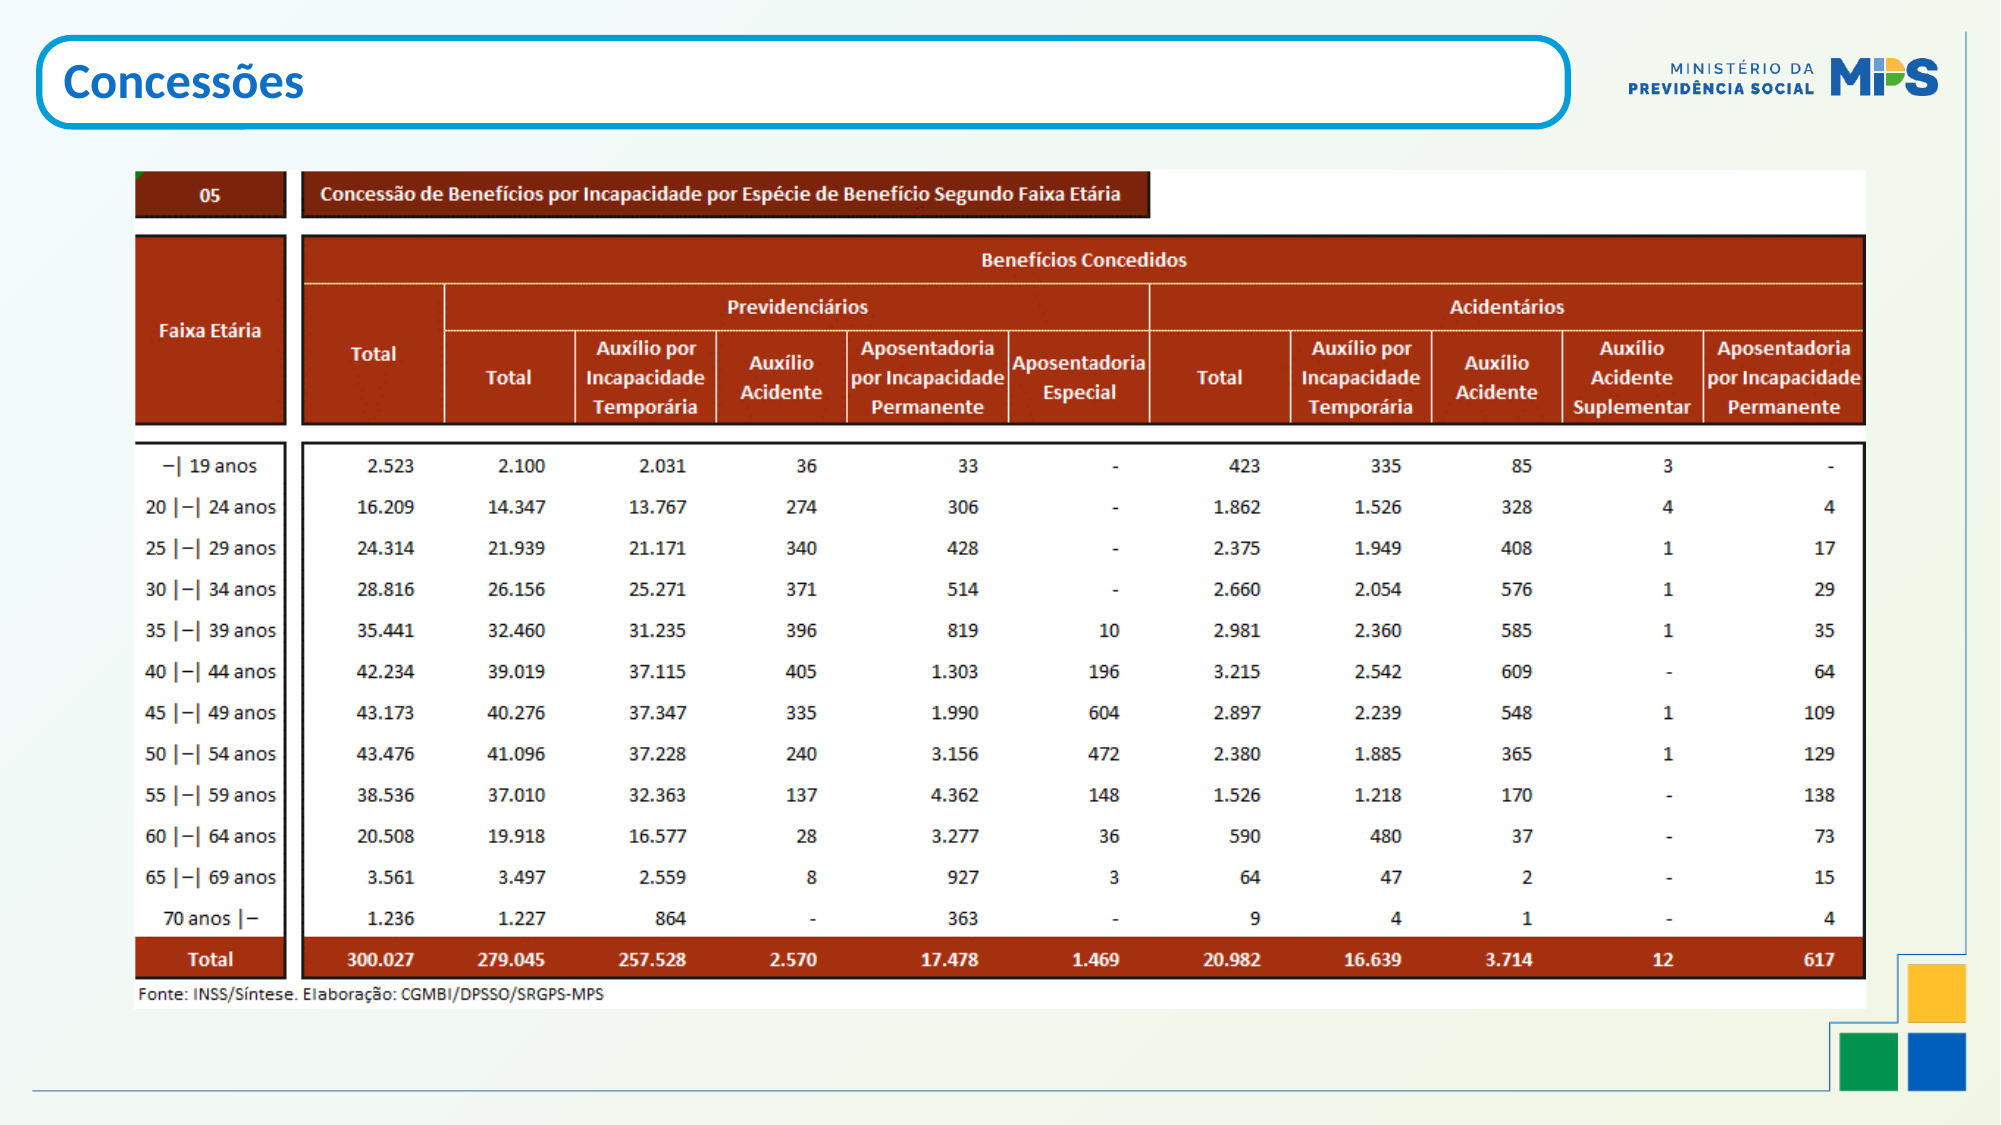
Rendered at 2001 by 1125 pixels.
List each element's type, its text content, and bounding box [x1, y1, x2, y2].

text_box Concessões [37, 35, 1570, 129]
picture [0, 0, 2000, 1125]
